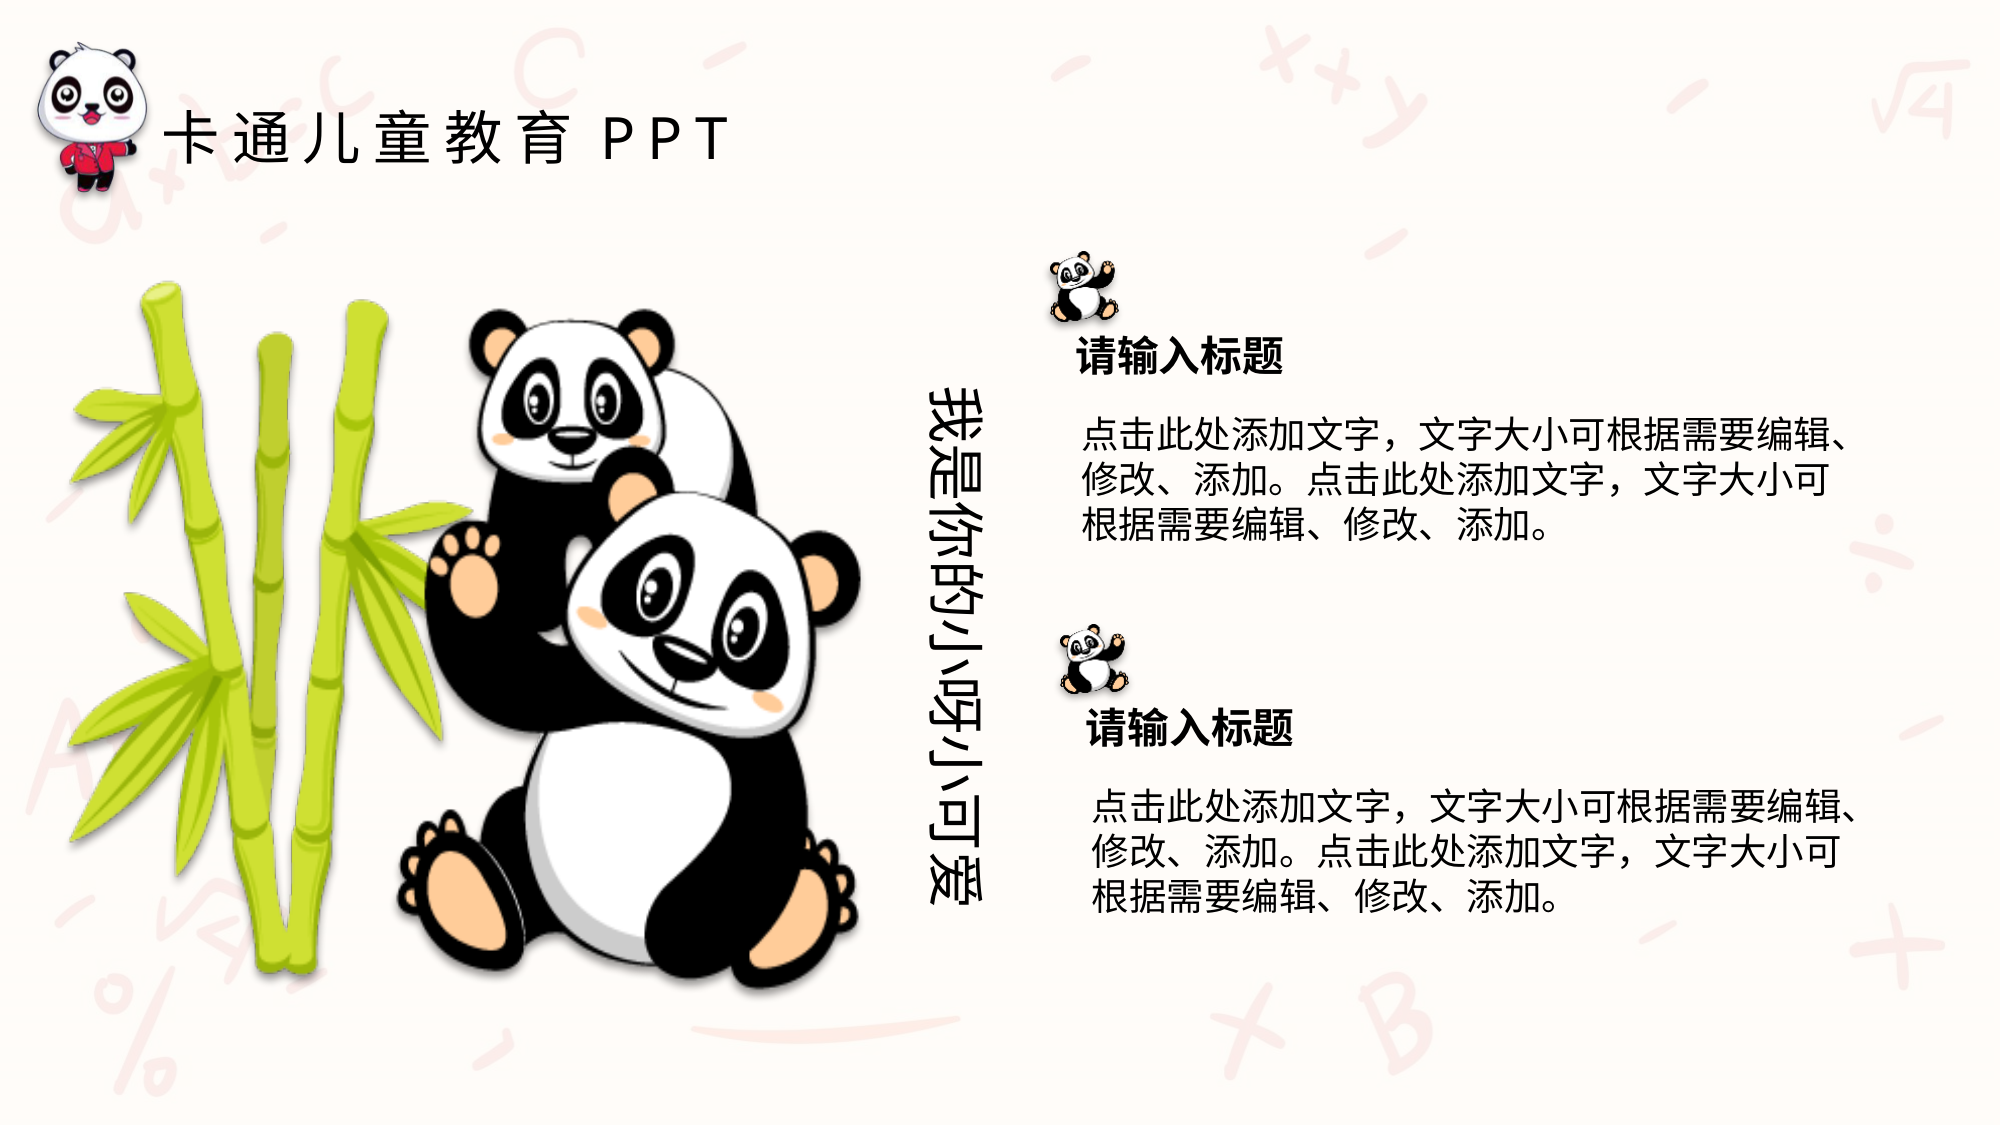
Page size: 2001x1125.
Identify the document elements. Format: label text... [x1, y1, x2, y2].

text_box 点击此处添加文字，文字大小可根据需要编辑、修改、添加。点击此处添加文字，文字大小可根据需要编辑、修改、添加。 [1076, 775, 1877, 926]
picture [60, 275, 863, 1011]
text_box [1050, 250, 1310, 388]
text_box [1060, 623, 1321, 760]
text_box 点击此处添加文字，文字大小可根据需要编辑、修改、添加。点击此处添加文字，文字大小可根据需要编辑、修改、添加。 [1066, 403, 1866, 553]
text_box 我是你的小呀小可爱 [898, 370, 1000, 916]
picture [33, 31, 153, 196]
